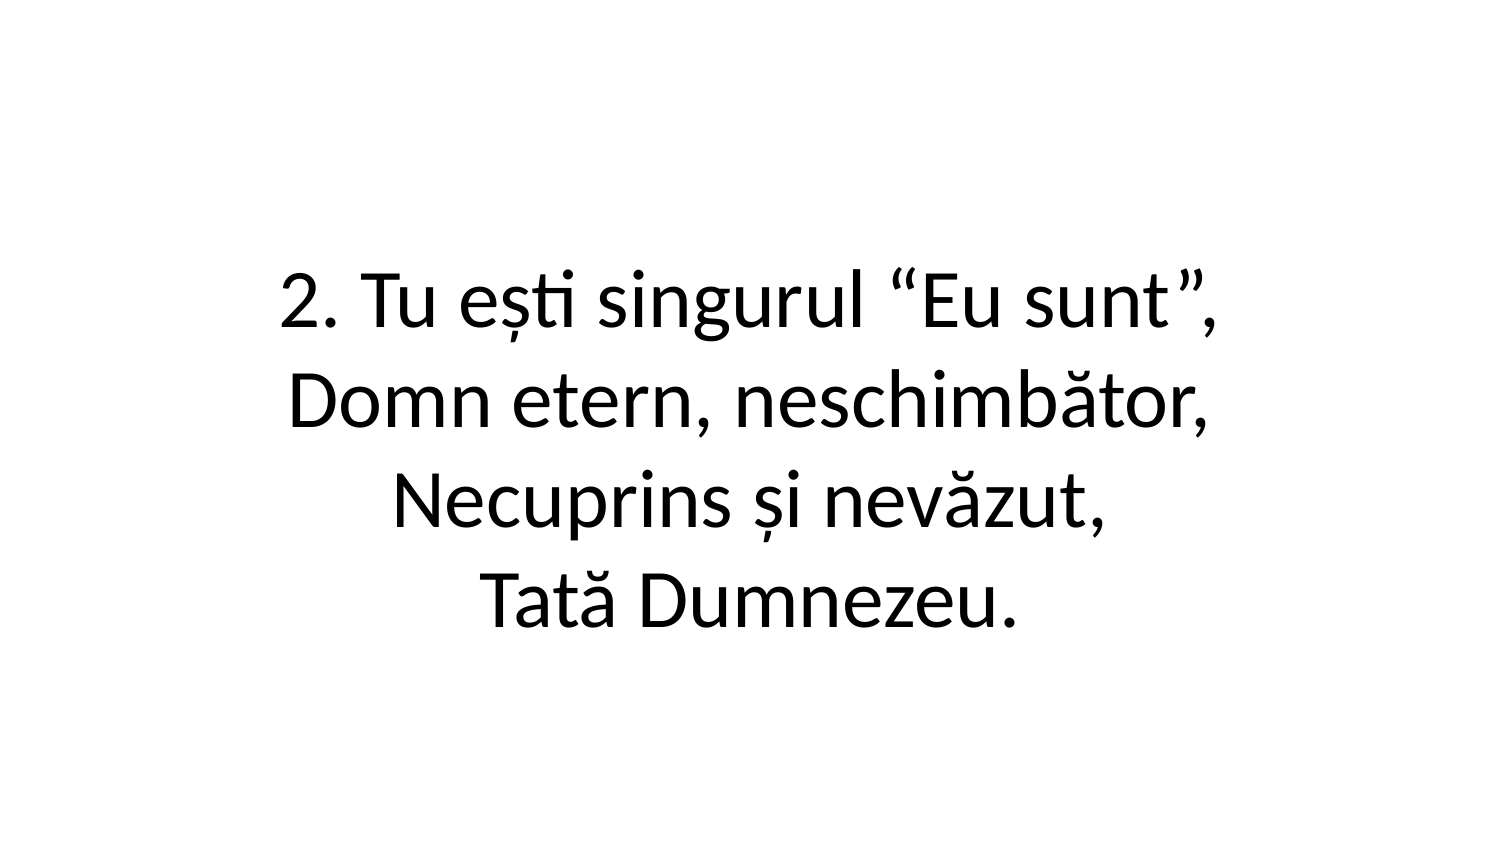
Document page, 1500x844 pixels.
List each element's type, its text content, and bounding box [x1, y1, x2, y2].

text_box 2. Tu ești singurul “Eu sunt”, Domn etern, neschimbător, Necuprins și nevăzut, Tată Dumnezeu. [263, 192, 1237, 652]
